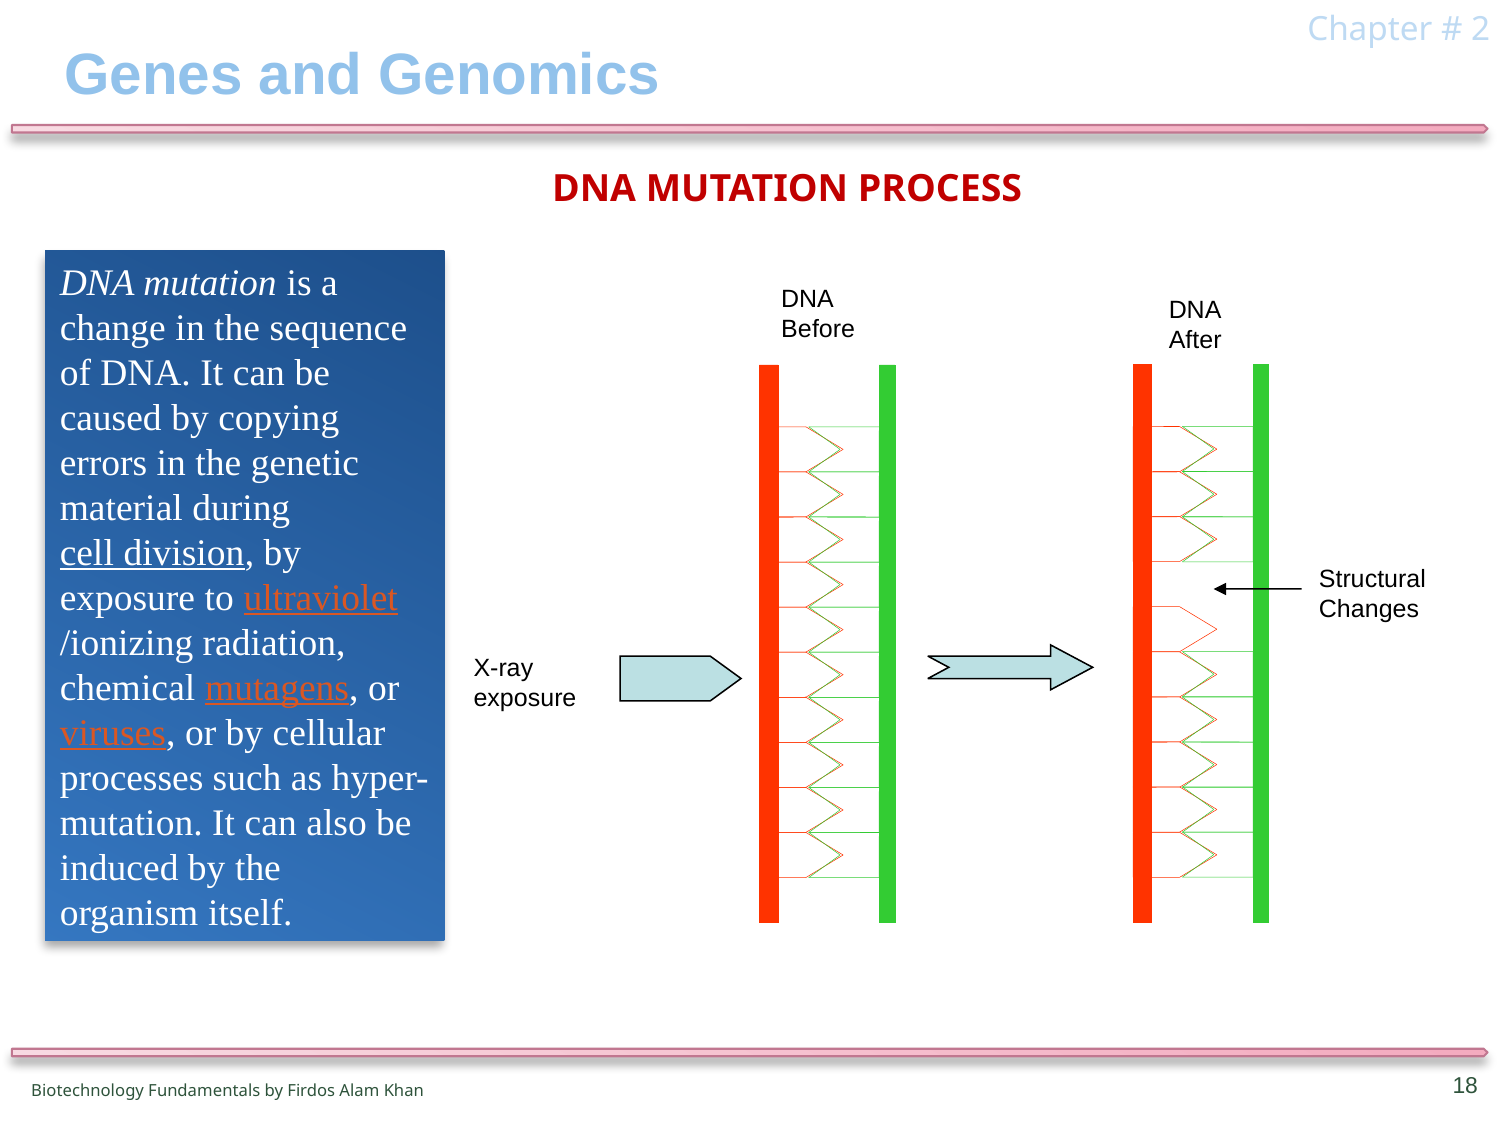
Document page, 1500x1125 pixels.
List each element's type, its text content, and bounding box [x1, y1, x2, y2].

text_box Title in here [99, 924, 950, 1040]
text_box [10, 123, 1489, 134]
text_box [466, 274, 1434, 924]
text_box Chapter # 2 [1292, 0, 1500, 55]
text_box Biotechnology Fundamentals by Firdos Alam Khan [16, 1072, 440, 1108]
text_box DNA mutation is a change in the sequence of DNA. It can be caused by copying errors in the genetic material during cell division, by exposure to ultraviolet/ionizing radiation, chemical mutagens, or viruses, or by cellular processes such as hyper-mutation. It can also be induced by the organism itself. [45, 250, 445, 941]
title Genes and Genomics [49, 27, 1225, 116]
text_box [10, 1047, 1489, 1058]
slide_number 18 [1432, 1063, 1493, 1115]
text_box Dna mutation process [537, 156, 1048, 217]
